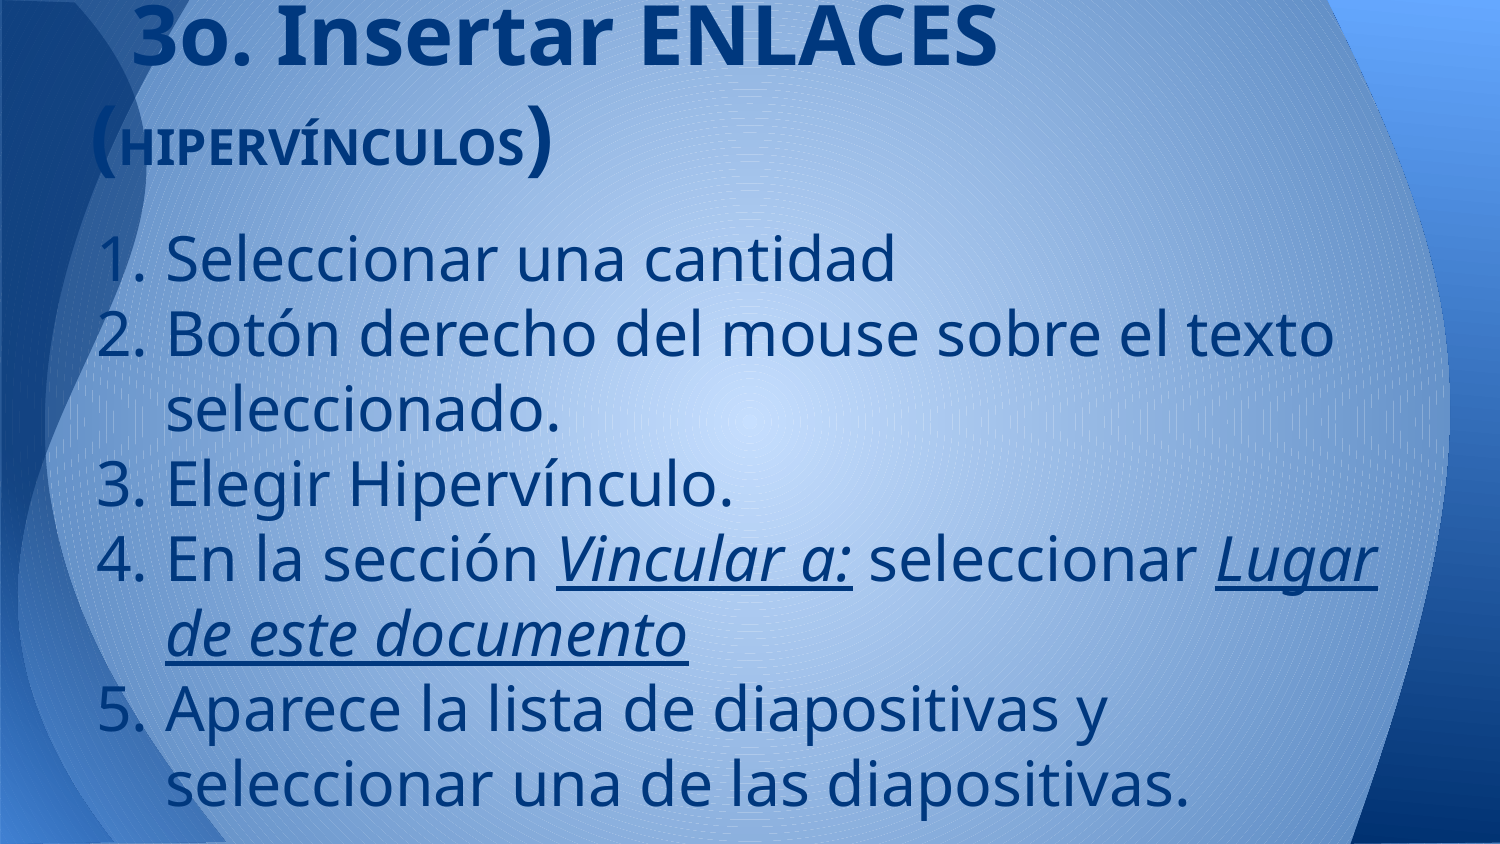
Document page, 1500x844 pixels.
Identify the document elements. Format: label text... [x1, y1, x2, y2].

title 3o. Insertar ENLACES (HIPERVÍNCULOS) [75, 33, 1425, 197]
list Seleccionar una cantidad Botón derecho del mouse sobre el texto seleccionado. Elegir Hipervínculo. En la sección Vincular a: seleccionar Lugar de este documento Aparece la lista de diapositivas y seleccionar una de las diapositivas. [75, 204, 1425, 800]
